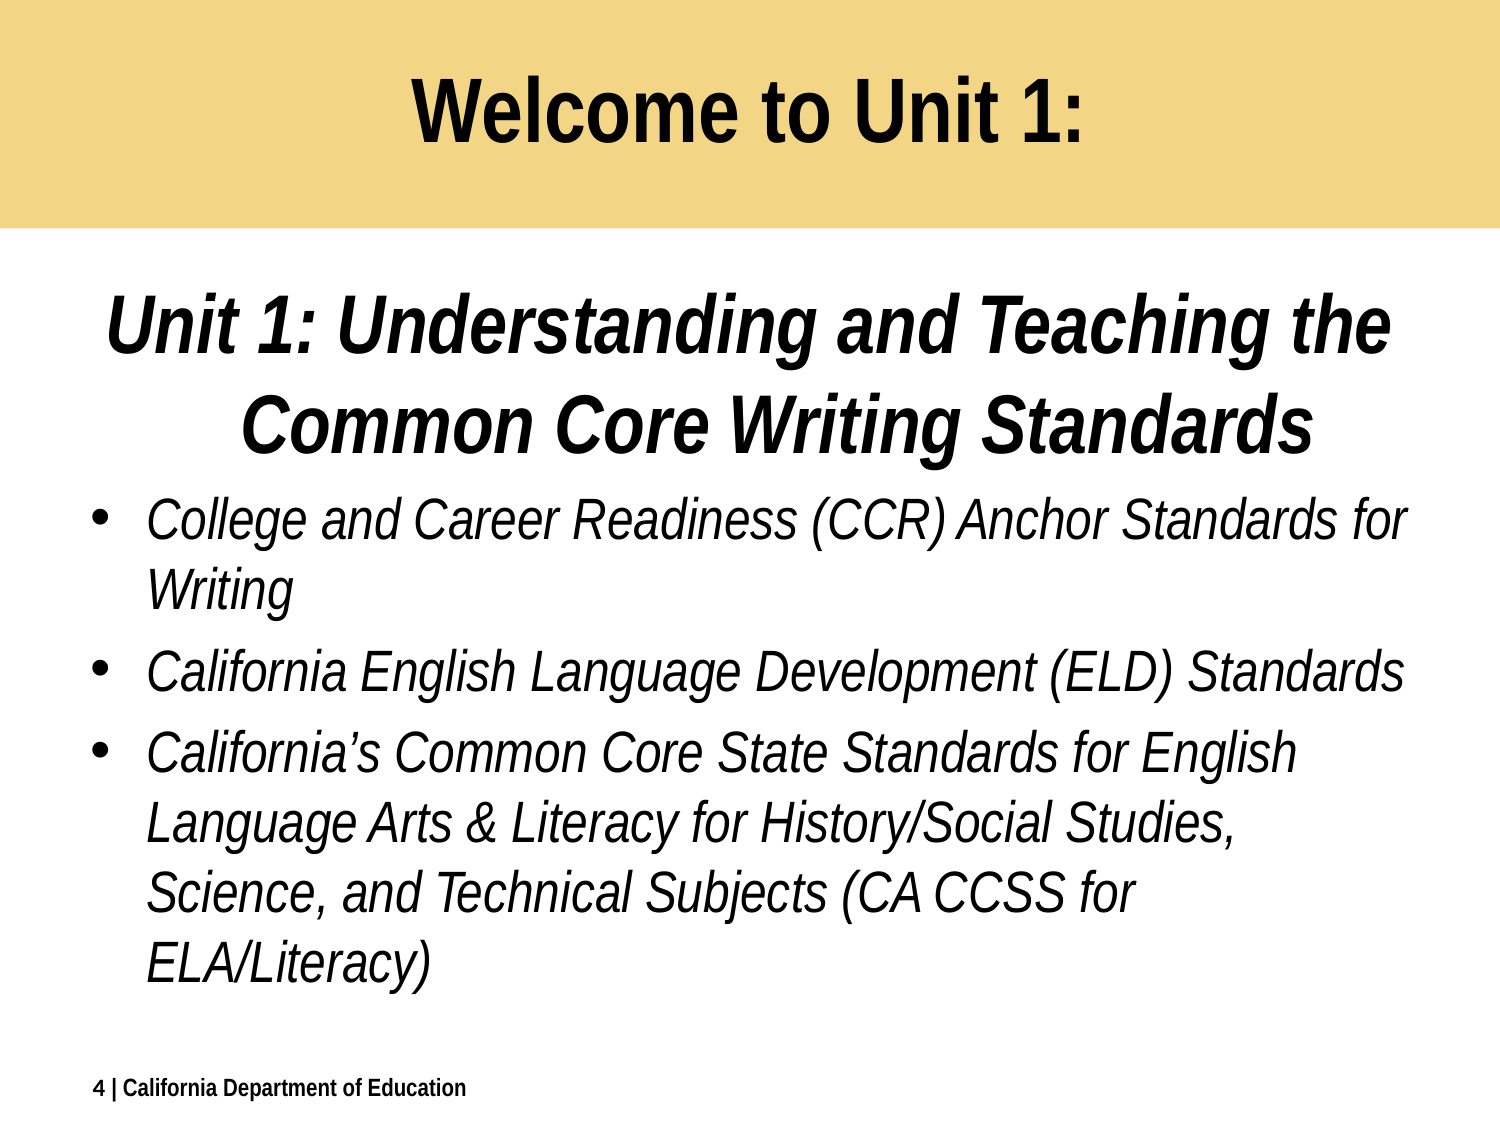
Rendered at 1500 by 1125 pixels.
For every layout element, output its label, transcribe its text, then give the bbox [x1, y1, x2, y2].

slide_number 4 [55, 1064, 121, 1124]
footer | California Department of Education [121, 1064, 699, 1124]
list Unit 1: Understanding and Teaching the Common Core Writing Standards College and Career Readiness (CCR) Anchor Standards for Writing California English Language Development (ELD) Standards California’s Common Core State Standards for English Language Arts & Literacy for History/Social Studies, Science, and Technical Subjects (CA CCSS for ELA/Literacy) [75, 262, 1425, 1054]
title Welcome to Unit 1: [75, 11, 1425, 200]
